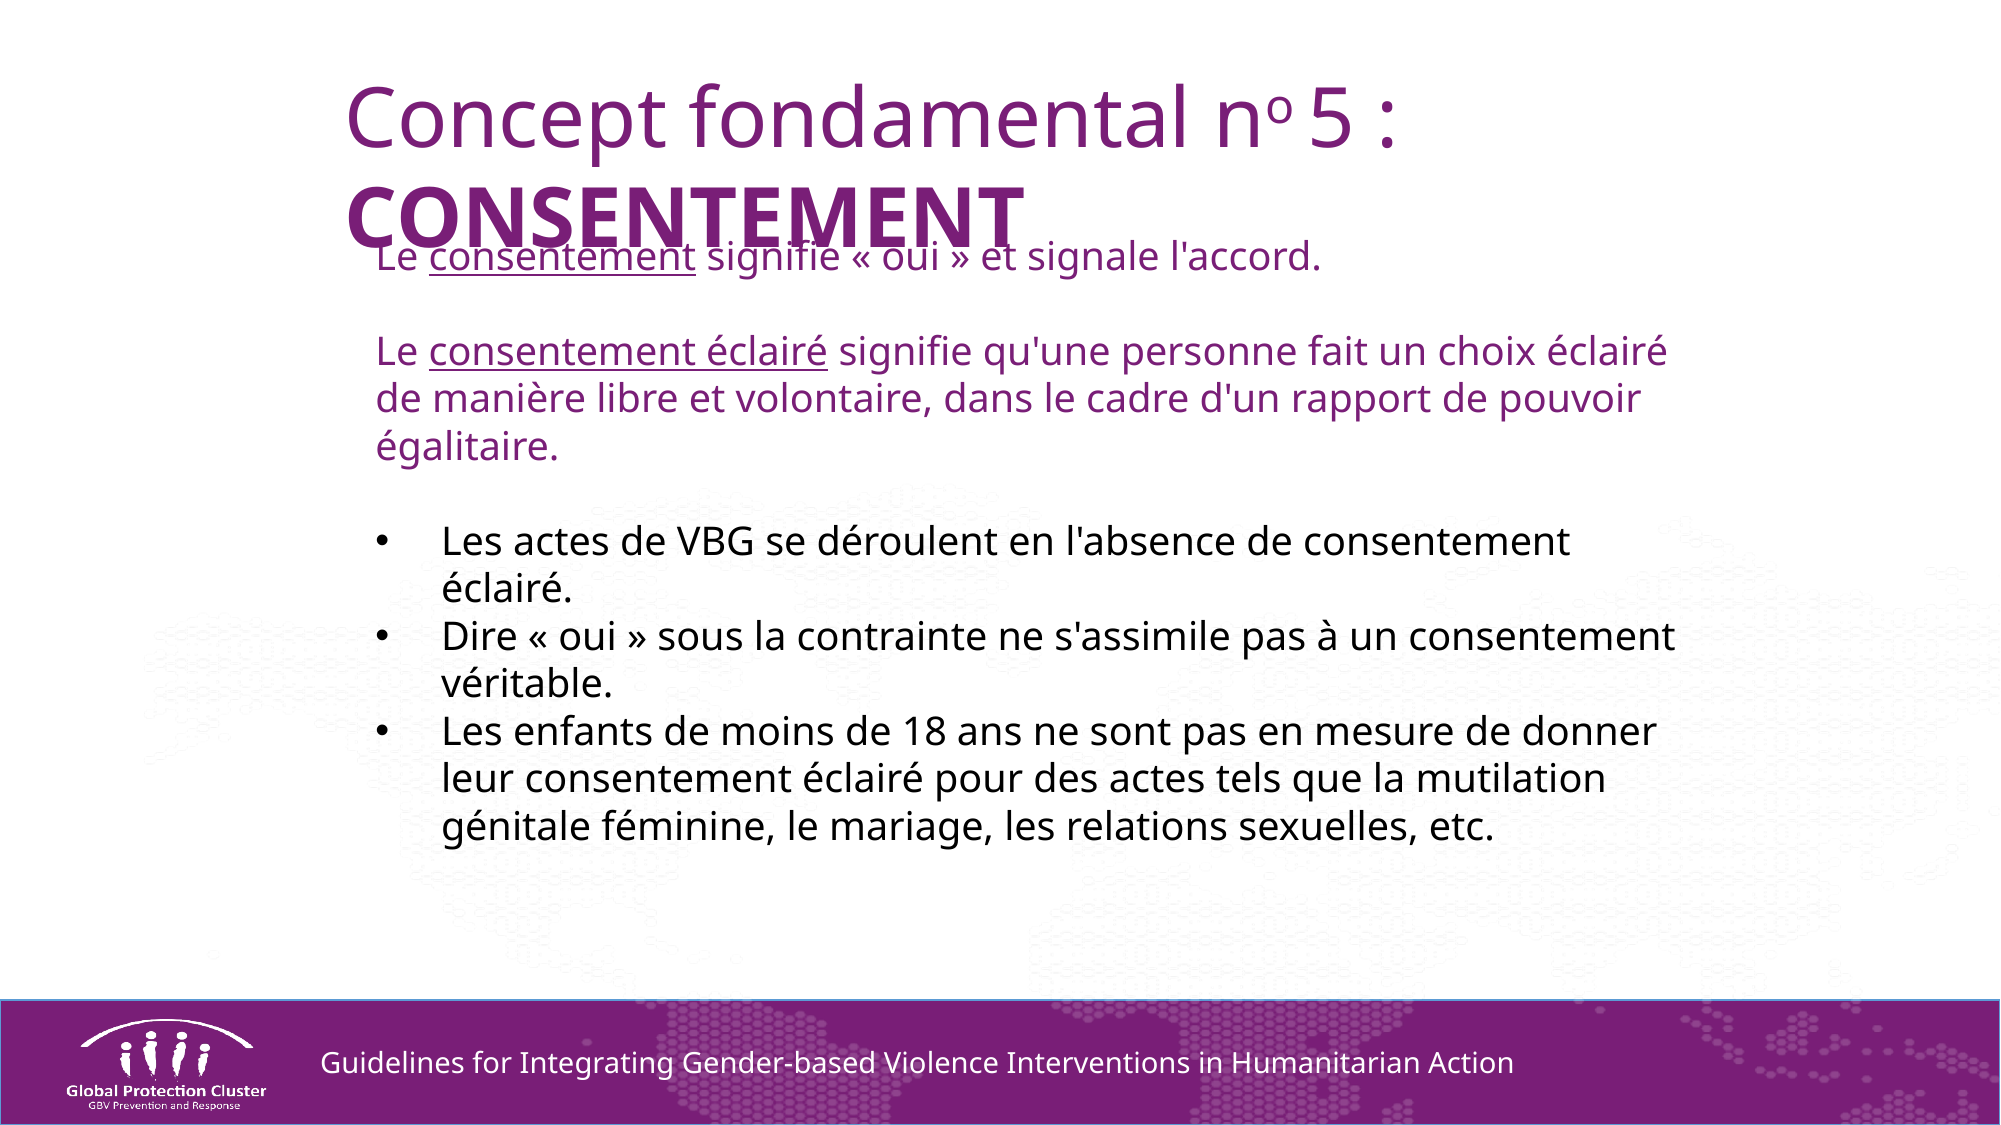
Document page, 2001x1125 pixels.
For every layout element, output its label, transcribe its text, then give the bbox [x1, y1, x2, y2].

text_box Concept fondamental no 5 : CONSENTEMENT [329, 56, 1896, 341]
picture [56, 254, 2001, 1125]
text_box Le consentement signifie « oui » et signale l'accord. Le consentement éclairé signifie qu'une personne fait un choix éclairé de manière libre et volontaire, dans le cadre d'un rapport de pouvoir égalitaire. Les actes de VBG se déroulent en l'absence de consentement éclairé. Dire « oui » sous la contrainte ne s'assimile pas à un consentement véritable. Les enfants de moins de 18 ans ne sont pas en mesure de donner leur consentement éclairé pour des actes tels que la mutilation génitale féminine, le mariage, les relations sexuelles, etc. [360, 223, 1694, 898]
